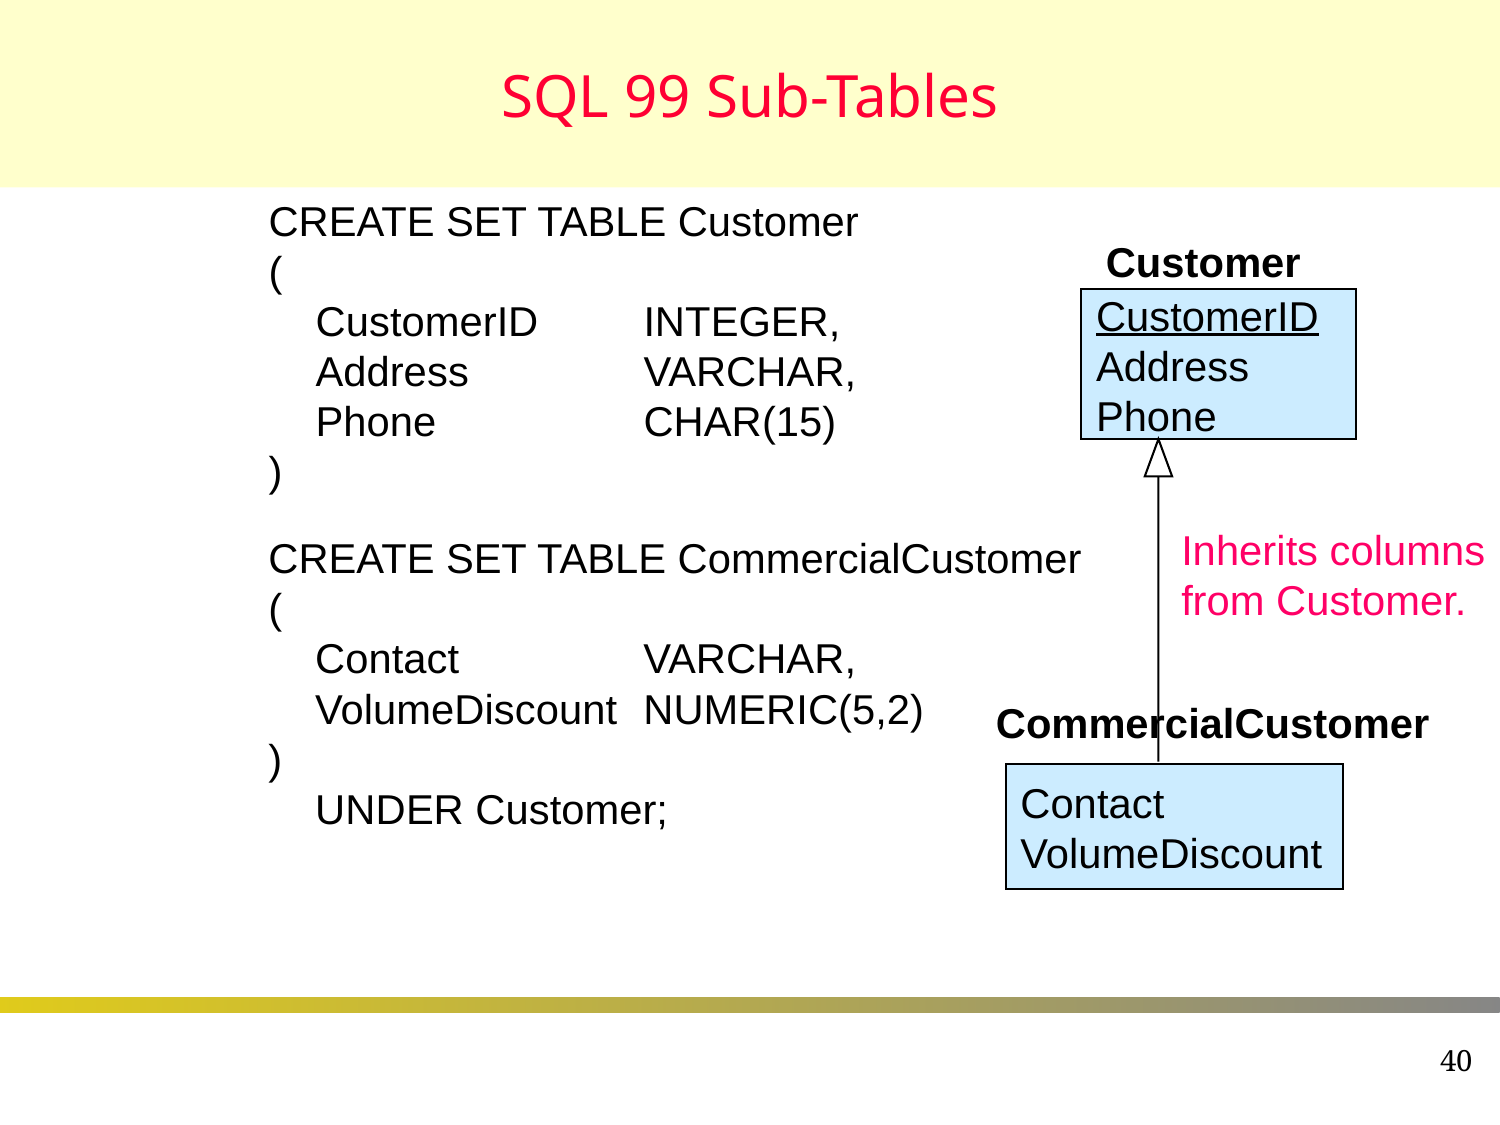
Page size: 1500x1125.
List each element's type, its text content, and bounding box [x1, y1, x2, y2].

title SQL 99 Sub-Tables [0, 0, 1500, 188]
slide_number 40 [1174, 1024, 1488, 1101]
text_box Customer [1091, 228, 1316, 294]
text_box Contact VolumeDiscount [1005, 764, 1344, 890]
text_box CustomerID Address Phone [1081, 289, 1357, 440]
text_box CommercialCustomer [1159, 689, 1445, 755]
text_box Inherits columns from Customer. [1166, 516, 1500, 631]
text_box CommercialCustomer [981, 689, 1158, 755]
text_box [1144, 439, 1173, 477]
text_box CREATE SET TABLE Customer ( CustomerID INTEGER, Address VARCHAR, Phone CHAR(15) ) [253, 187, 875, 503]
text_box CREATE SET TABLE CommercialCustomer ( Contact VARCHAR, VolumeDiscount NUMERIC(5,2) ) UNDER Customer; [253, 524, 1097, 840]
